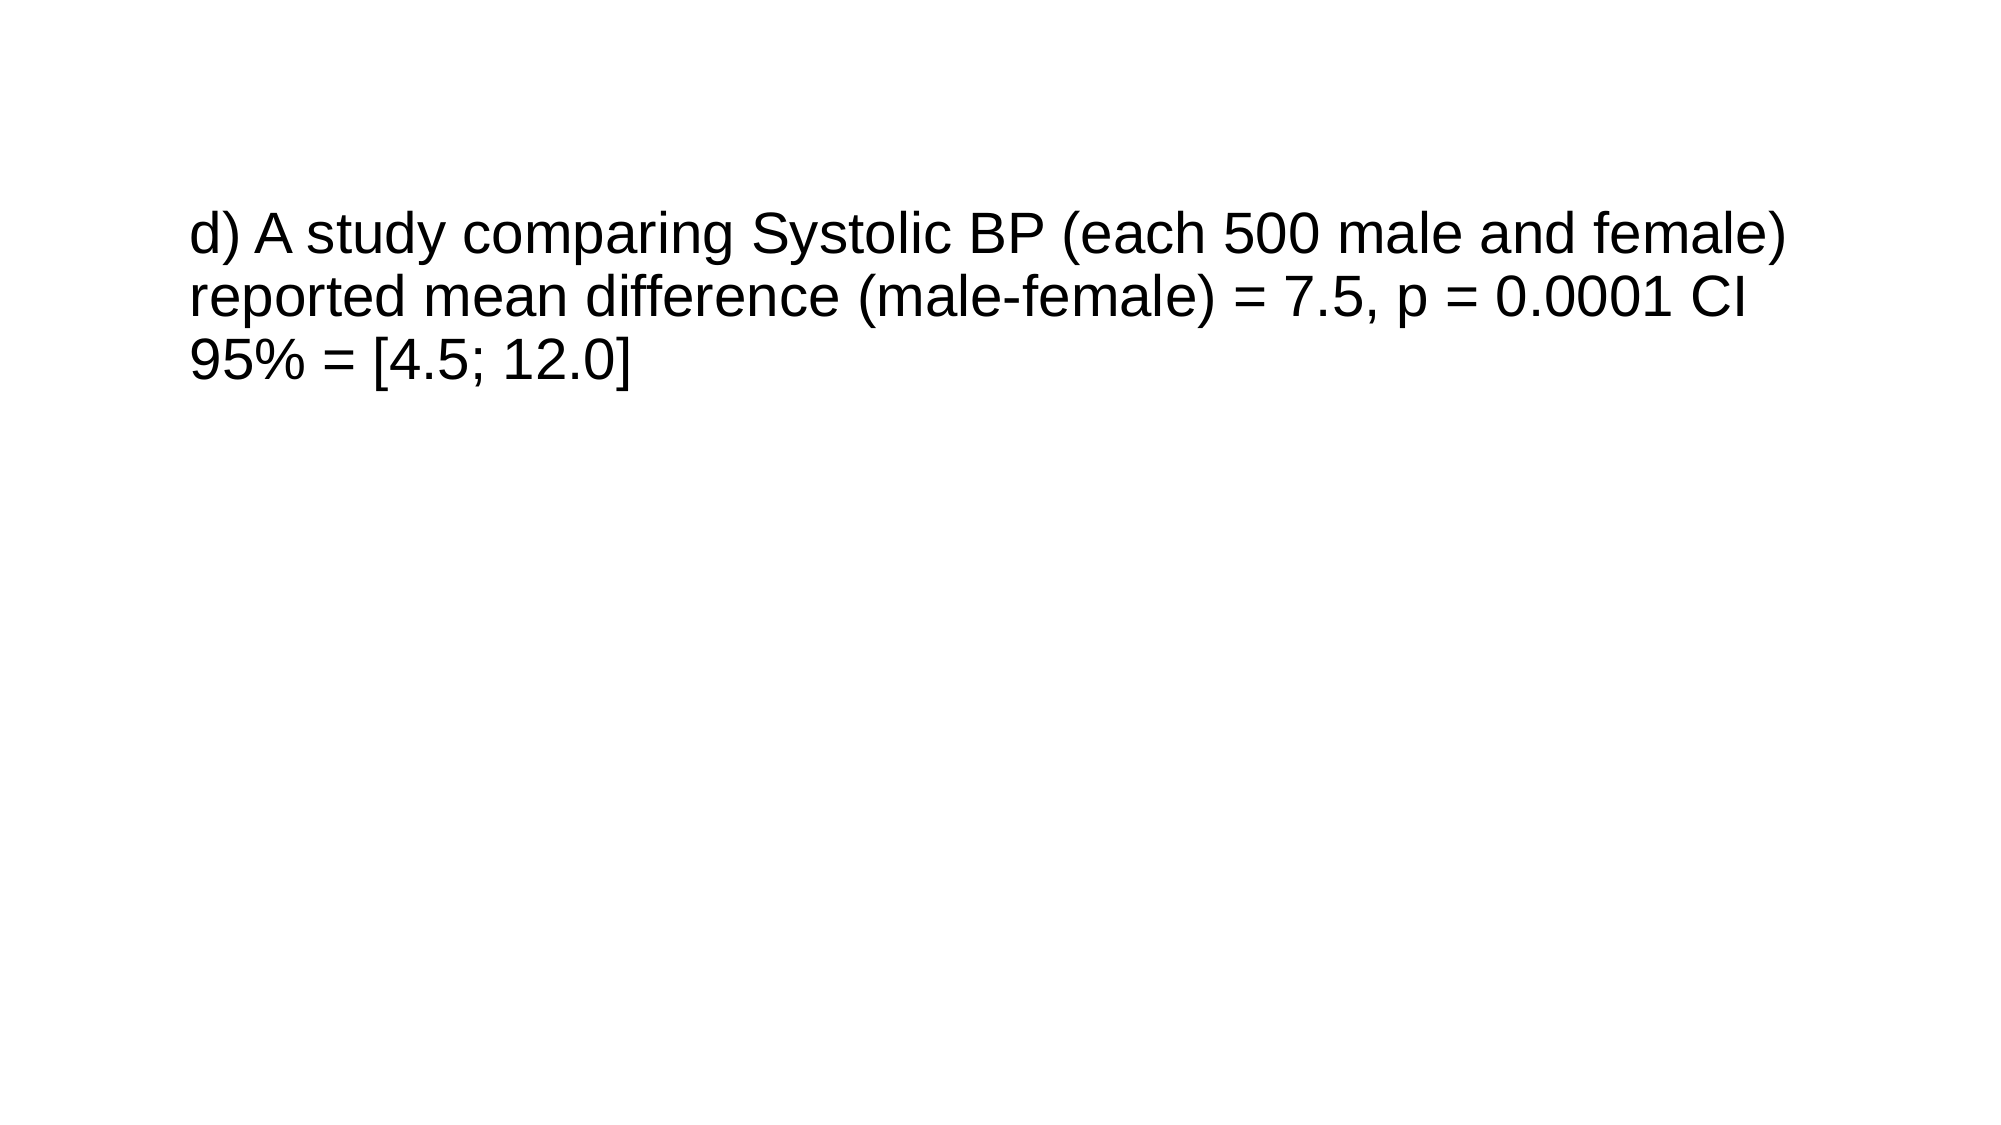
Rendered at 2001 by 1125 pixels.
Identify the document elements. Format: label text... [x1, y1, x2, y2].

list d) A study comparing Systolic BP (each 500 male and female) reported mean difference (male-female) = 7.5, p = 0.0001 CI 95% = [4.5; 12.0] [137, 196, 1863, 1077]
